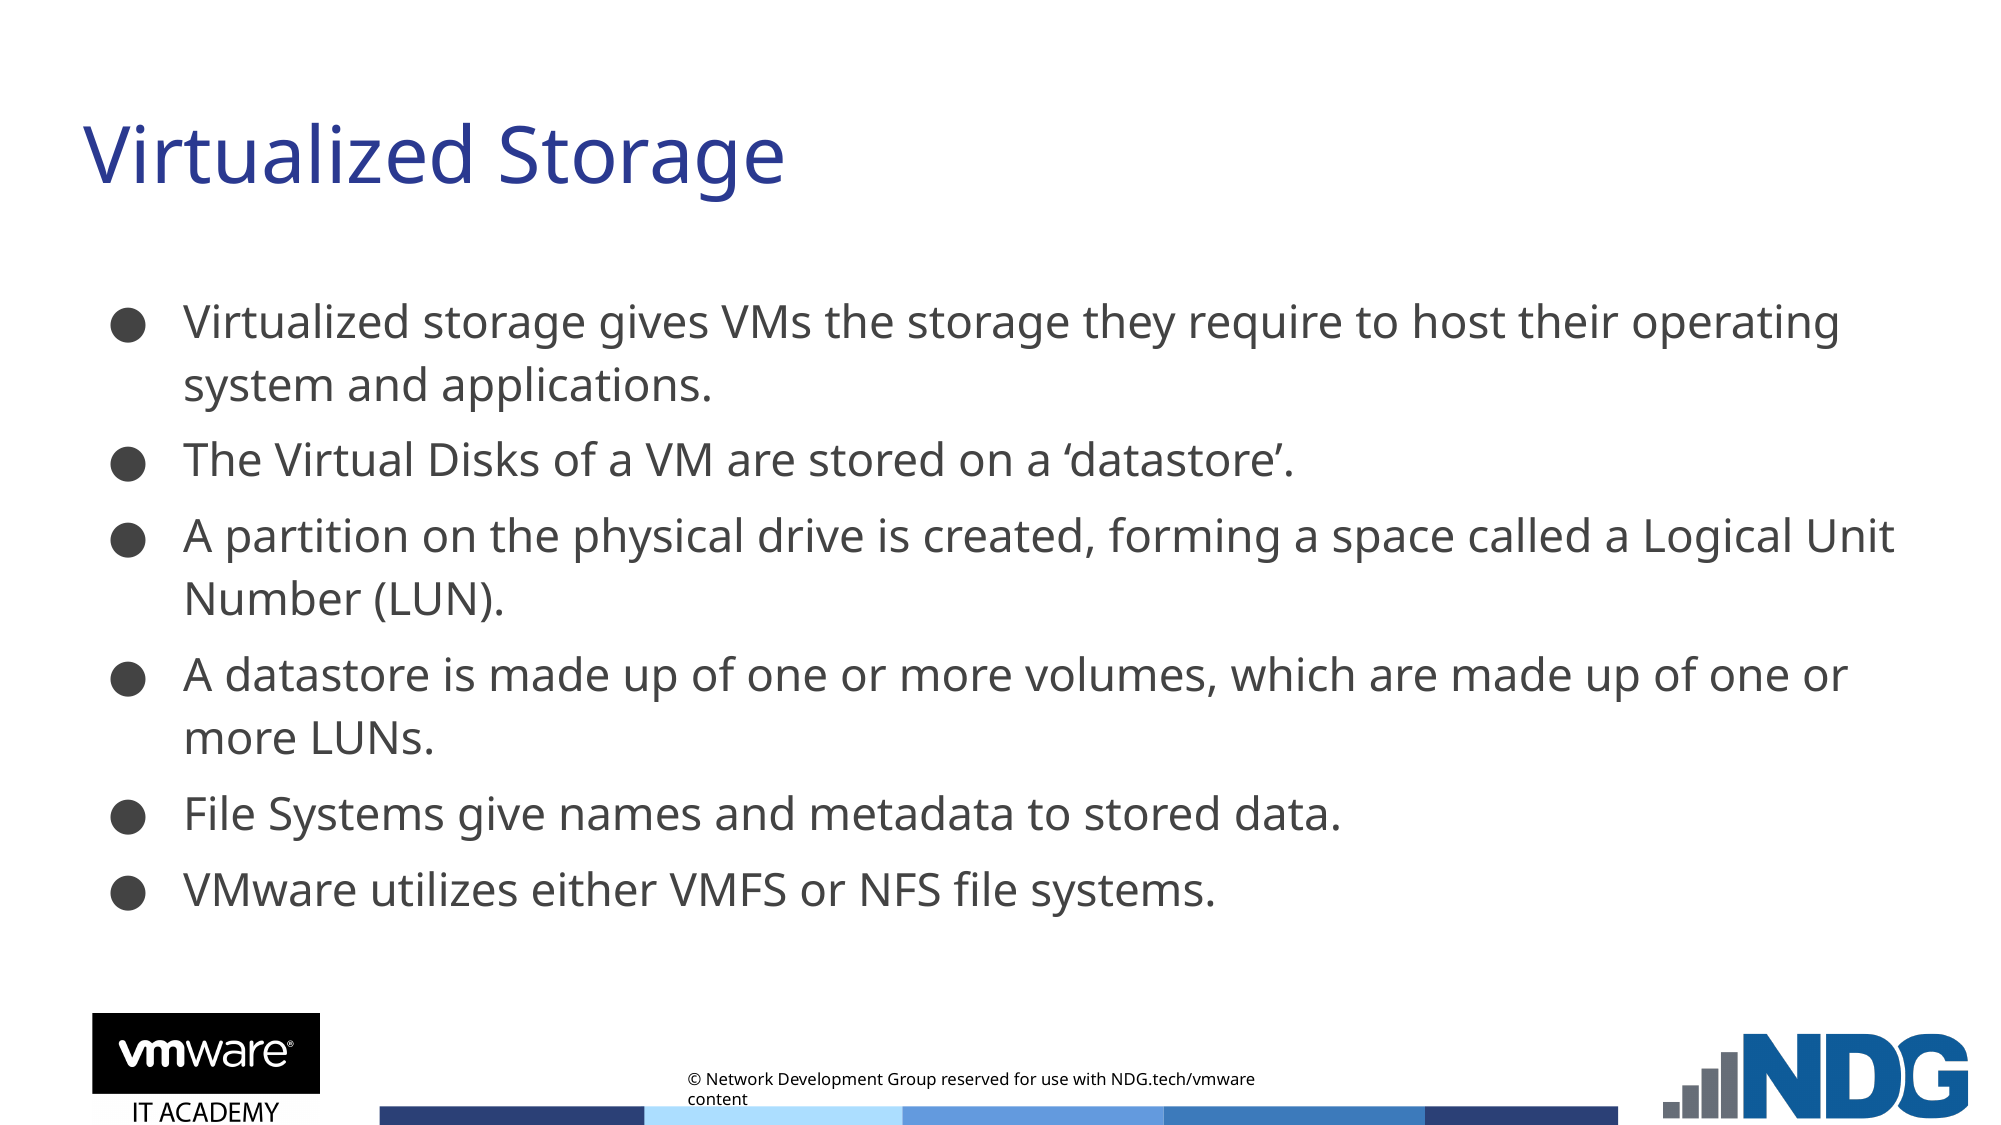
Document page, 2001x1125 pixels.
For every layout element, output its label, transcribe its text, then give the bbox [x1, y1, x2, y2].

title Virtualized Storage [68, 89, 1932, 223]
picture [1648, 1026, 1984, 1125]
picture [92, 1013, 320, 1125]
list Virtualized storage gives VMs the storage they require to host their operating system and applications. The Virtual Disks of a VM are stored on a ‘datastore’. A partition on the physical drive is created, forming a space called a Logical Unit Number (LUN). A datastore is made up of one or more volumes, which are made up of one or more LUNs. File Systems give names and metadata to stored data. VMware utilizes either VMFS or NFS file systems. [68, 268, 1932, 1000]
